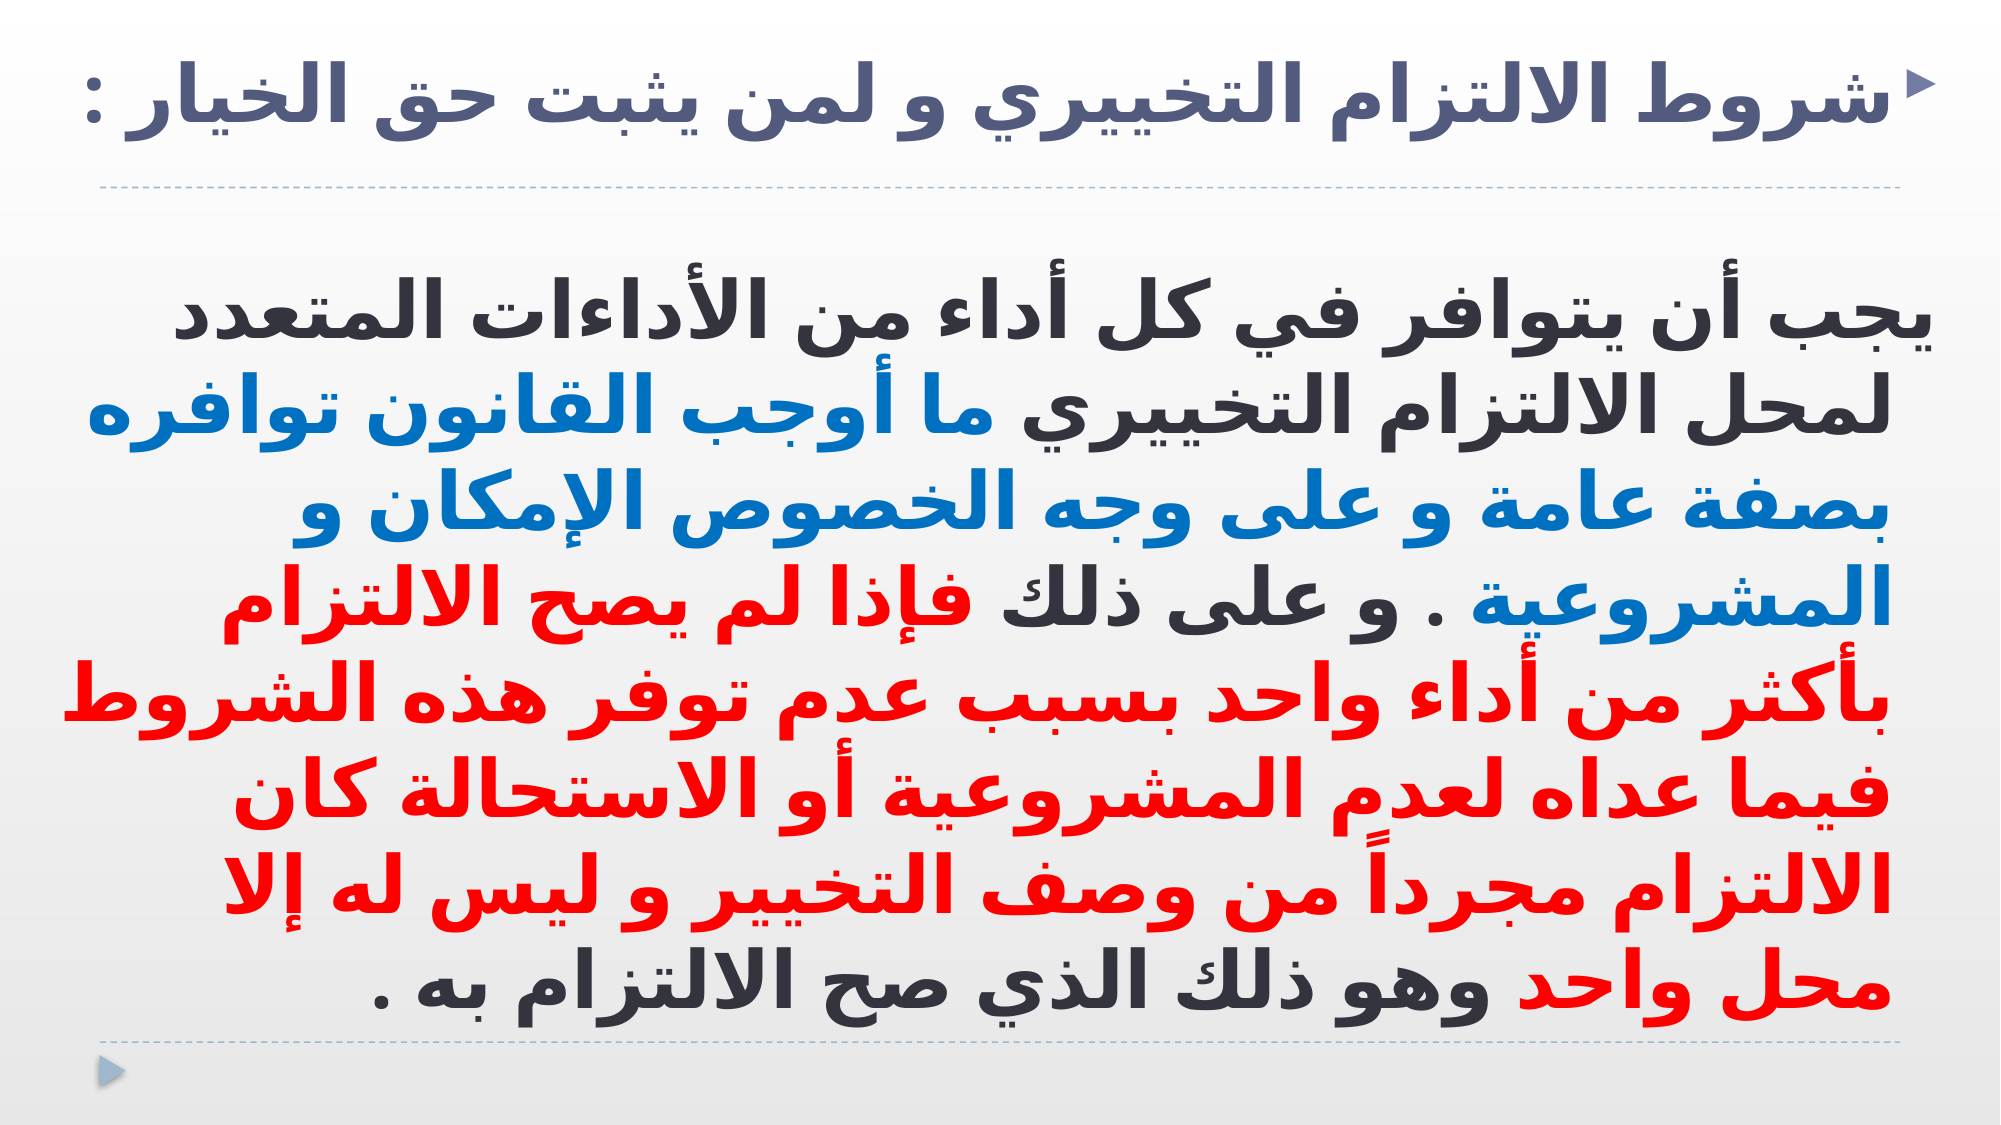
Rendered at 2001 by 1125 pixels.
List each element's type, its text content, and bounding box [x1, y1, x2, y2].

list شروط الالتزام التخييري و لمن يثبت حق الخيار : يجب أن يتوافر في كل أداء من الأداءات المتعدد لمحل الالتزام التخييري ما أوجب القانون توافره بصفة عامة و على وجه الخصوص الإمكان و المشروعية . و على ذلك فإذا لم يصح الالتزام بأكثر من أداء واحد بسبب عدم توفر هذه الشروط فيما عداه لعدم المشروعية أو الاستحالة كان الالتزام مجرداً من وصف التخيير و ليس له إلا محل واحد وهو ذلك الذي صح الالتزام به . [30, 35, 1955, 1090]
